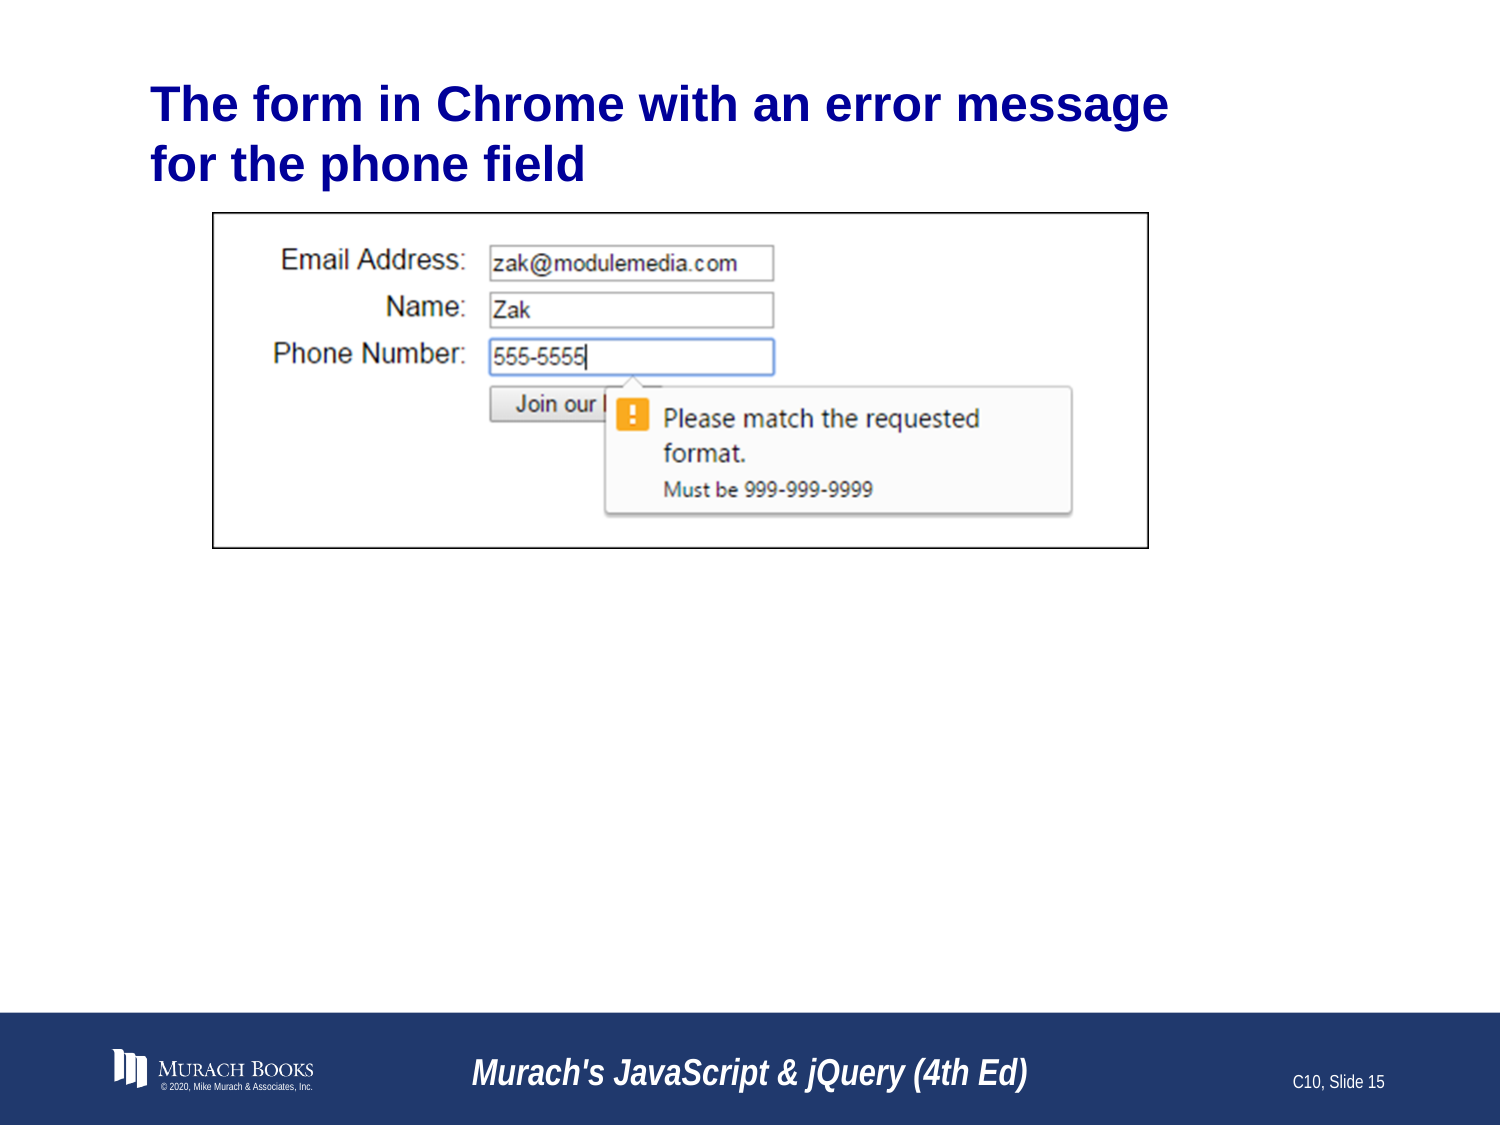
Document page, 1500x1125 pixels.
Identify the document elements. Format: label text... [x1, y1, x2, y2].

slide_number Murach's JavaScript & jQuery (4th Ed) [463, 1025, 1050, 1100]
slide_number C10, Slide 15 [1087, 1025, 1400, 1100]
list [212, 212, 1149, 549]
footer © 2020, Mike Murach & Associates, Inc. [12, 1025, 463, 1100]
title The form in Chrome with an error message for the phone field [150, 71, 1350, 193]
